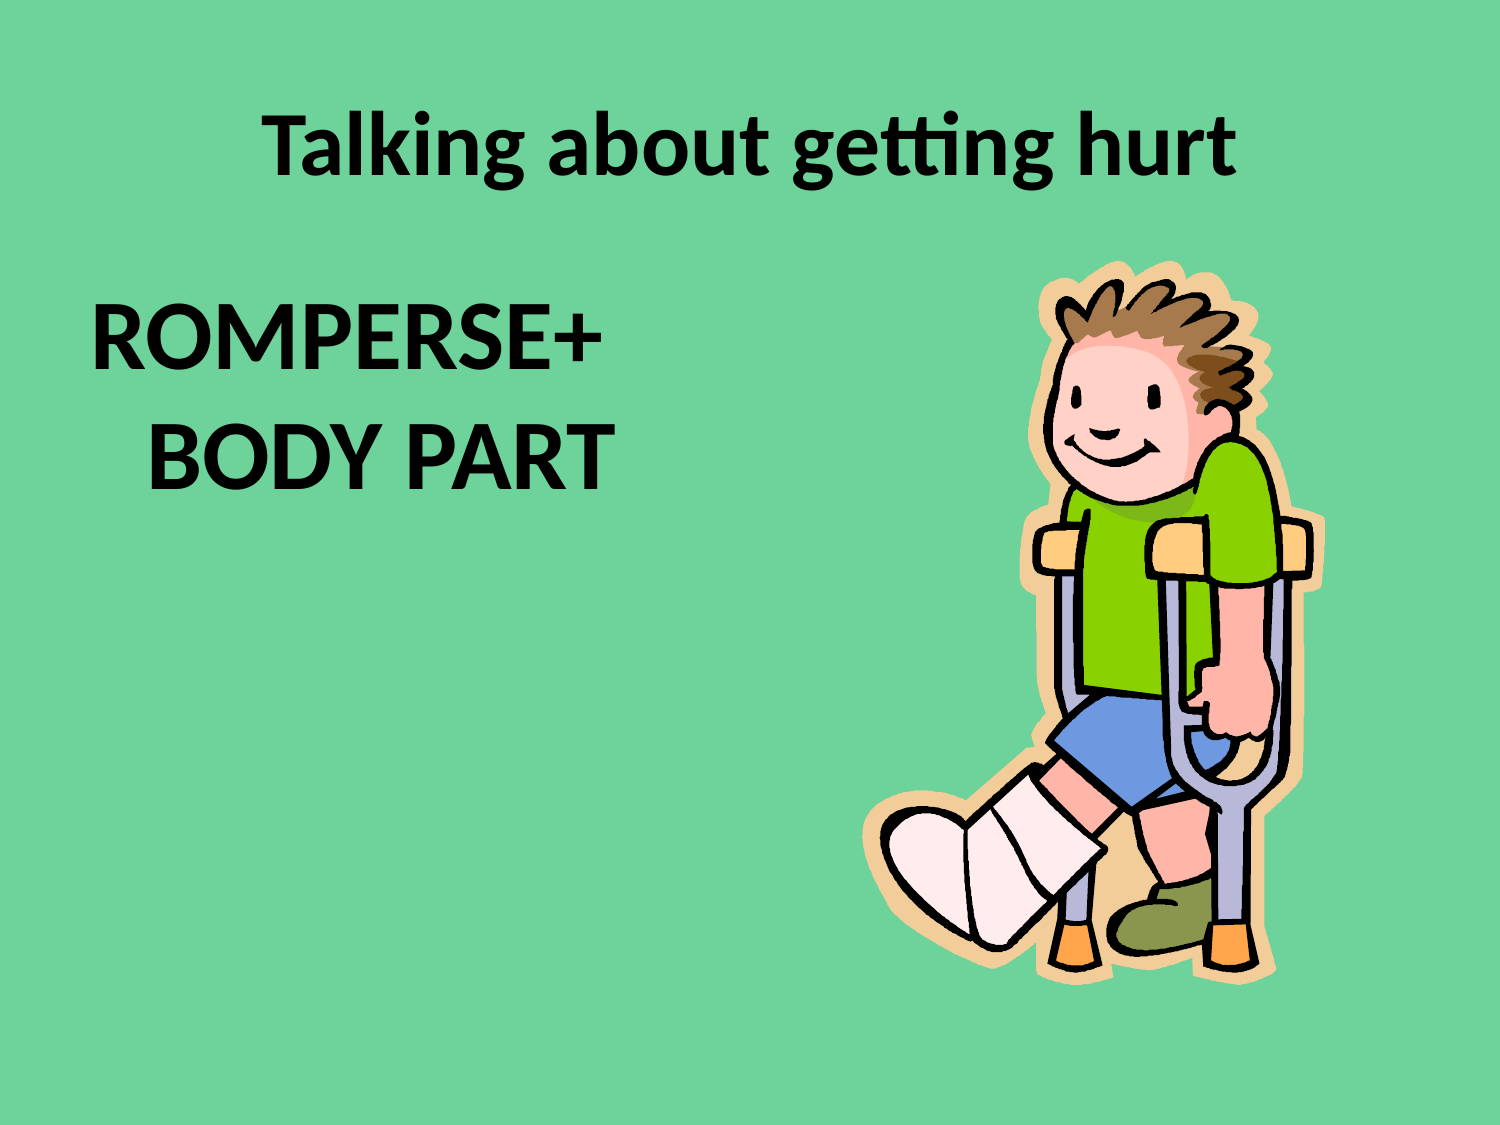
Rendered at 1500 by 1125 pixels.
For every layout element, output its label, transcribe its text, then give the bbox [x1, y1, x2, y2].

list ROMPERSE+ BODY PART [75, 262, 738, 1005]
picture [849, 249, 1338, 998]
title Talking about getting hurt [75, 45, 1425, 233]
